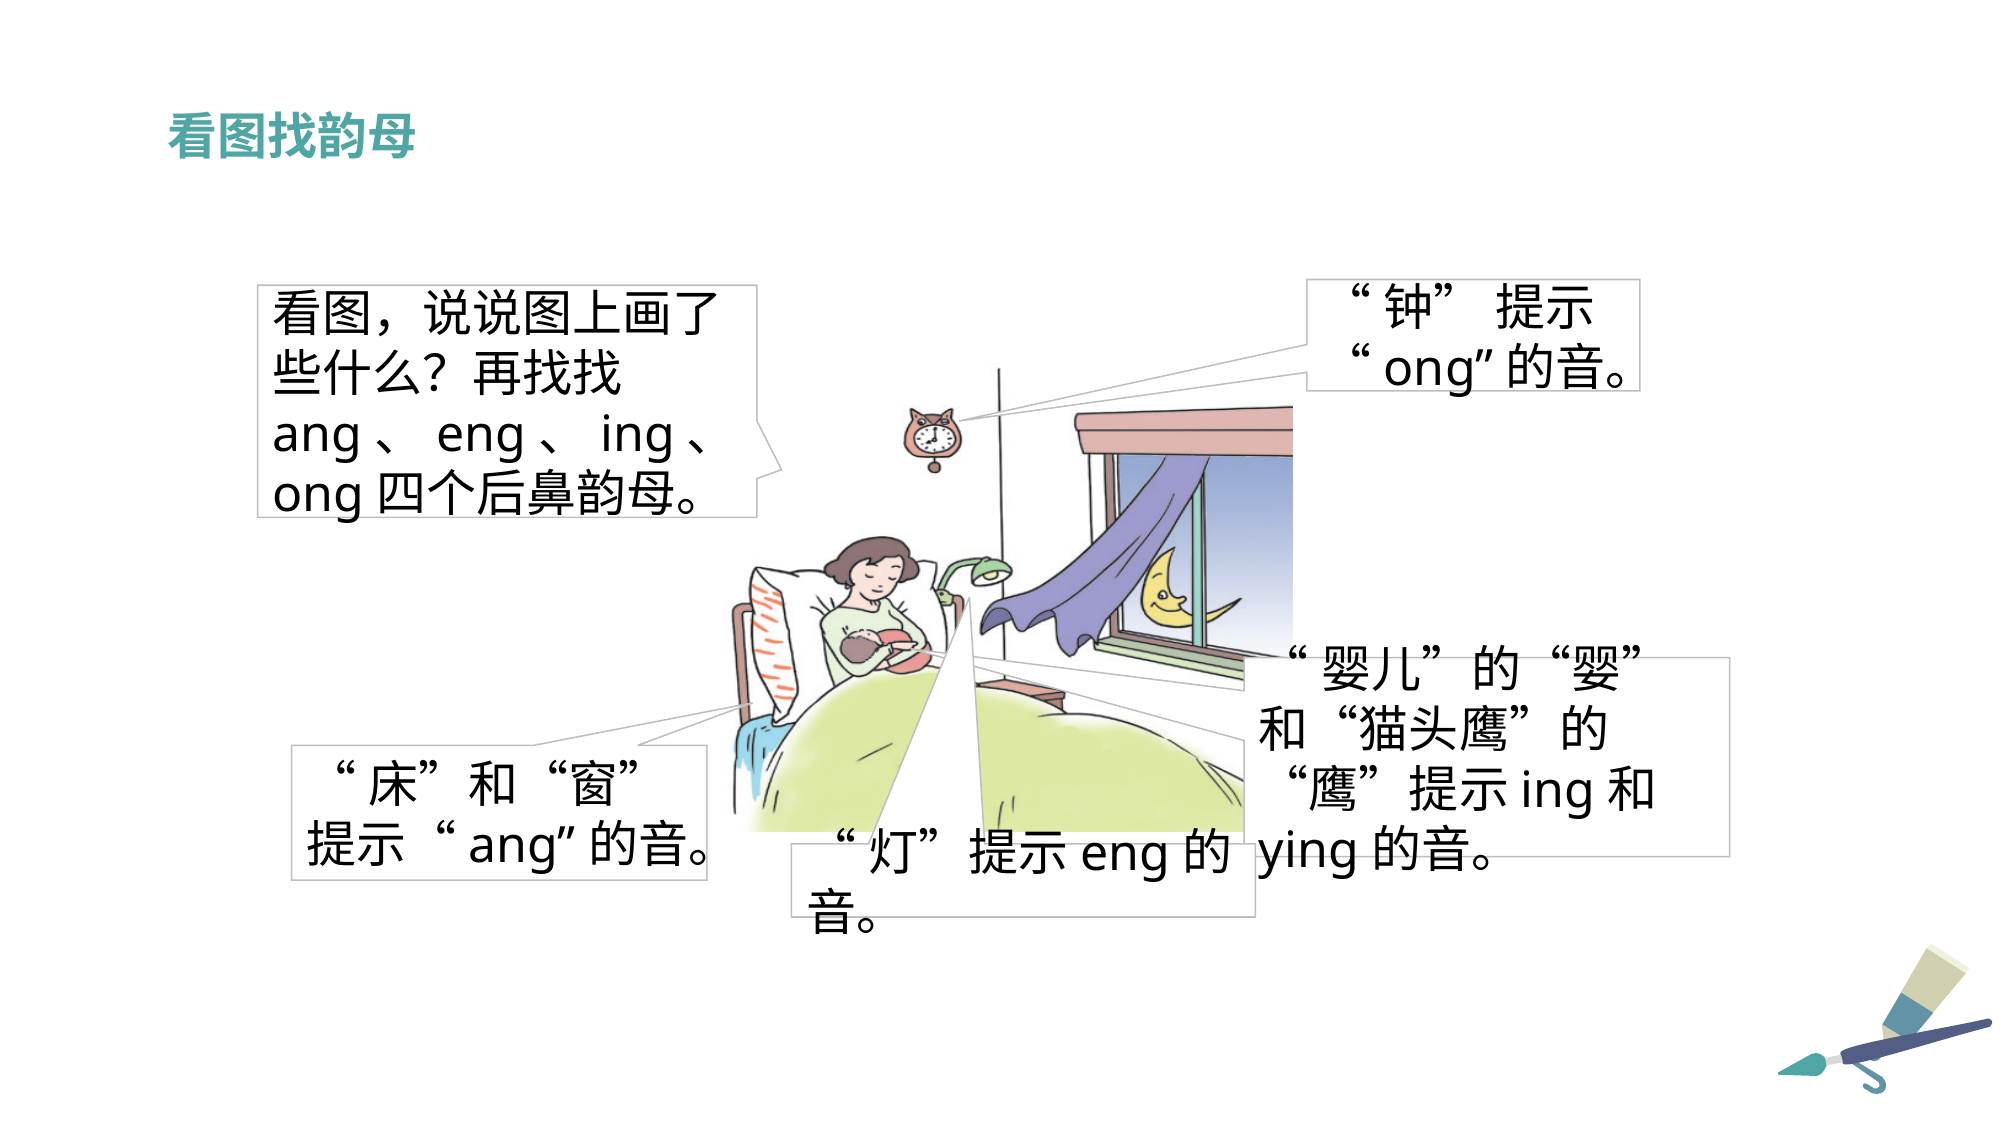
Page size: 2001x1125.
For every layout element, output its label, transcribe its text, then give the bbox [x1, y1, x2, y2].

text_box “婴儿”的“婴”和“猫头鹰”的“鹰”提示ing和ying的音。 [1244, 657, 1730, 857]
text_box “灯”提示eng的音。 [791, 832, 1256, 918]
text_box “床”和“窗”提示“ang”的音。 [291, 708, 725, 881]
text_box 看图找韵母 [152, 97, 433, 172]
text_box 看图，说说图上画了些什么？再找找ang、eng、ing、ong四个后鼻韵母。 [257, 285, 757, 518]
picture [725, 362, 1293, 832]
text_box “钟” 提示“ong”的音。 [1227, 279, 1640, 391]
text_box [1811, 945, 1974, 1125]
